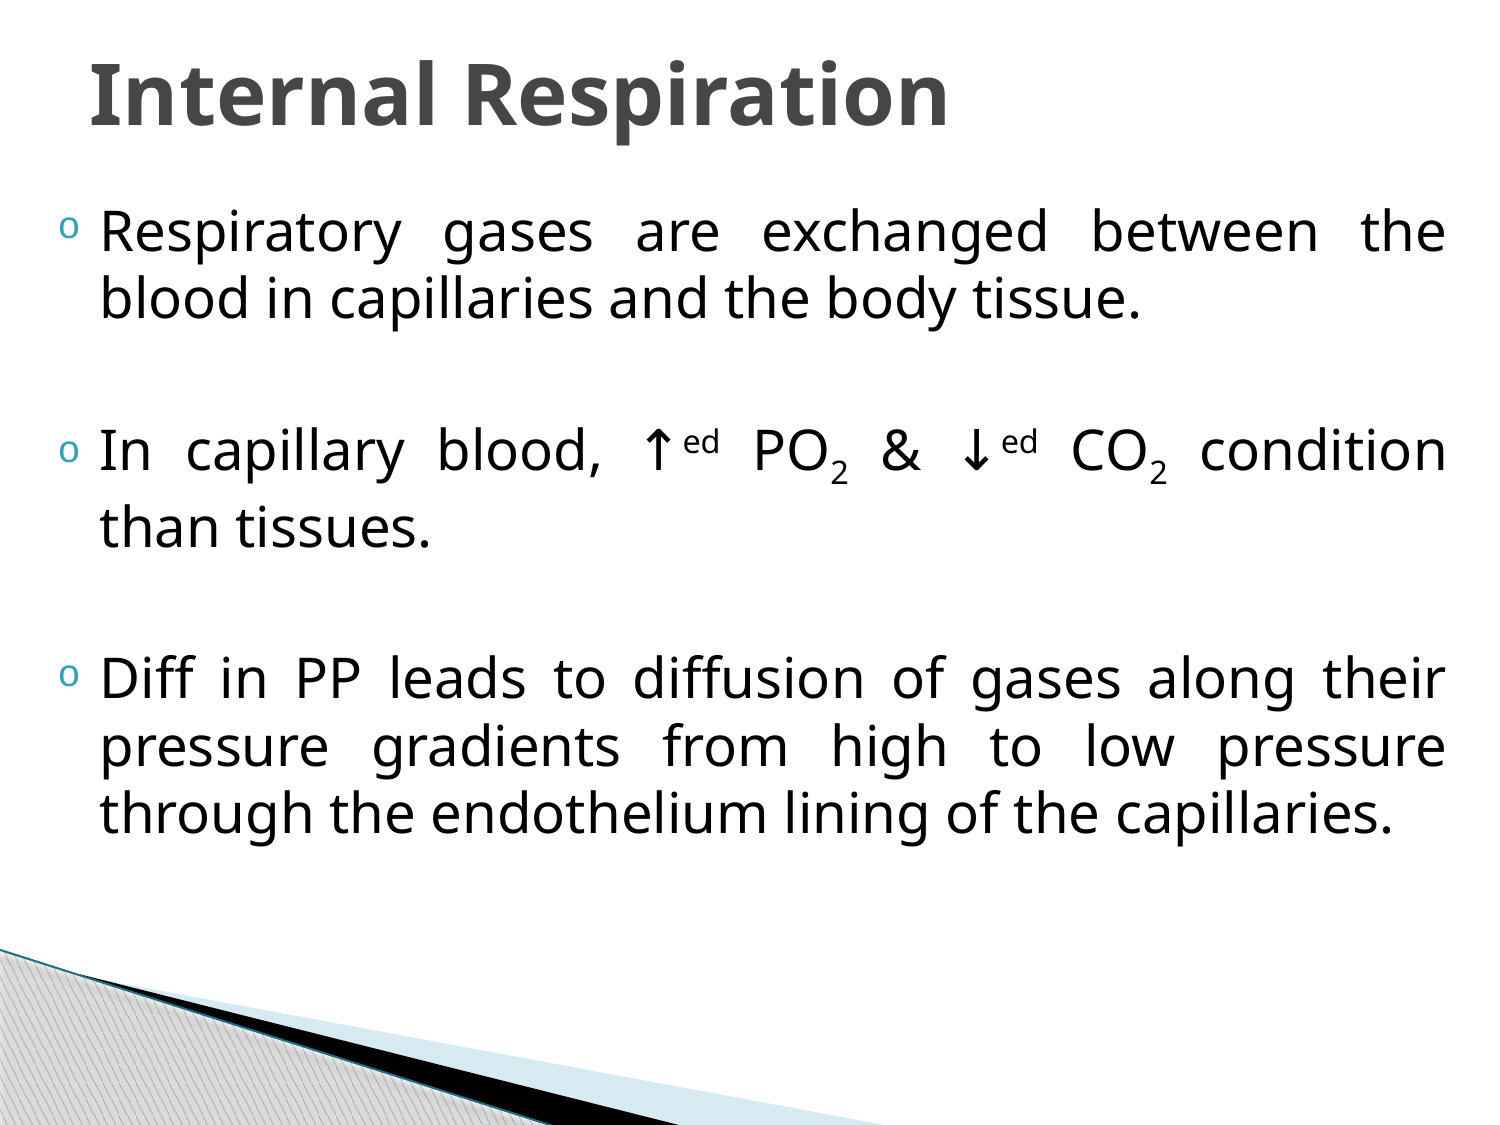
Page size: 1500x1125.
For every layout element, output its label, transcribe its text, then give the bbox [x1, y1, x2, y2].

list Respiratory gases are exchanged between the blood in capillaries and the body tissue. In capillary blood, ↑ed PO2 & ↓ed CO2 condition than tissues. Diff in PP leads to diffusion of gases along their pressure gradients from high to low pressure through the endothelium lining of the capillaries. [24, 187, 1463, 1088]
title Internal Respiration [75, 12, 1425, 171]
